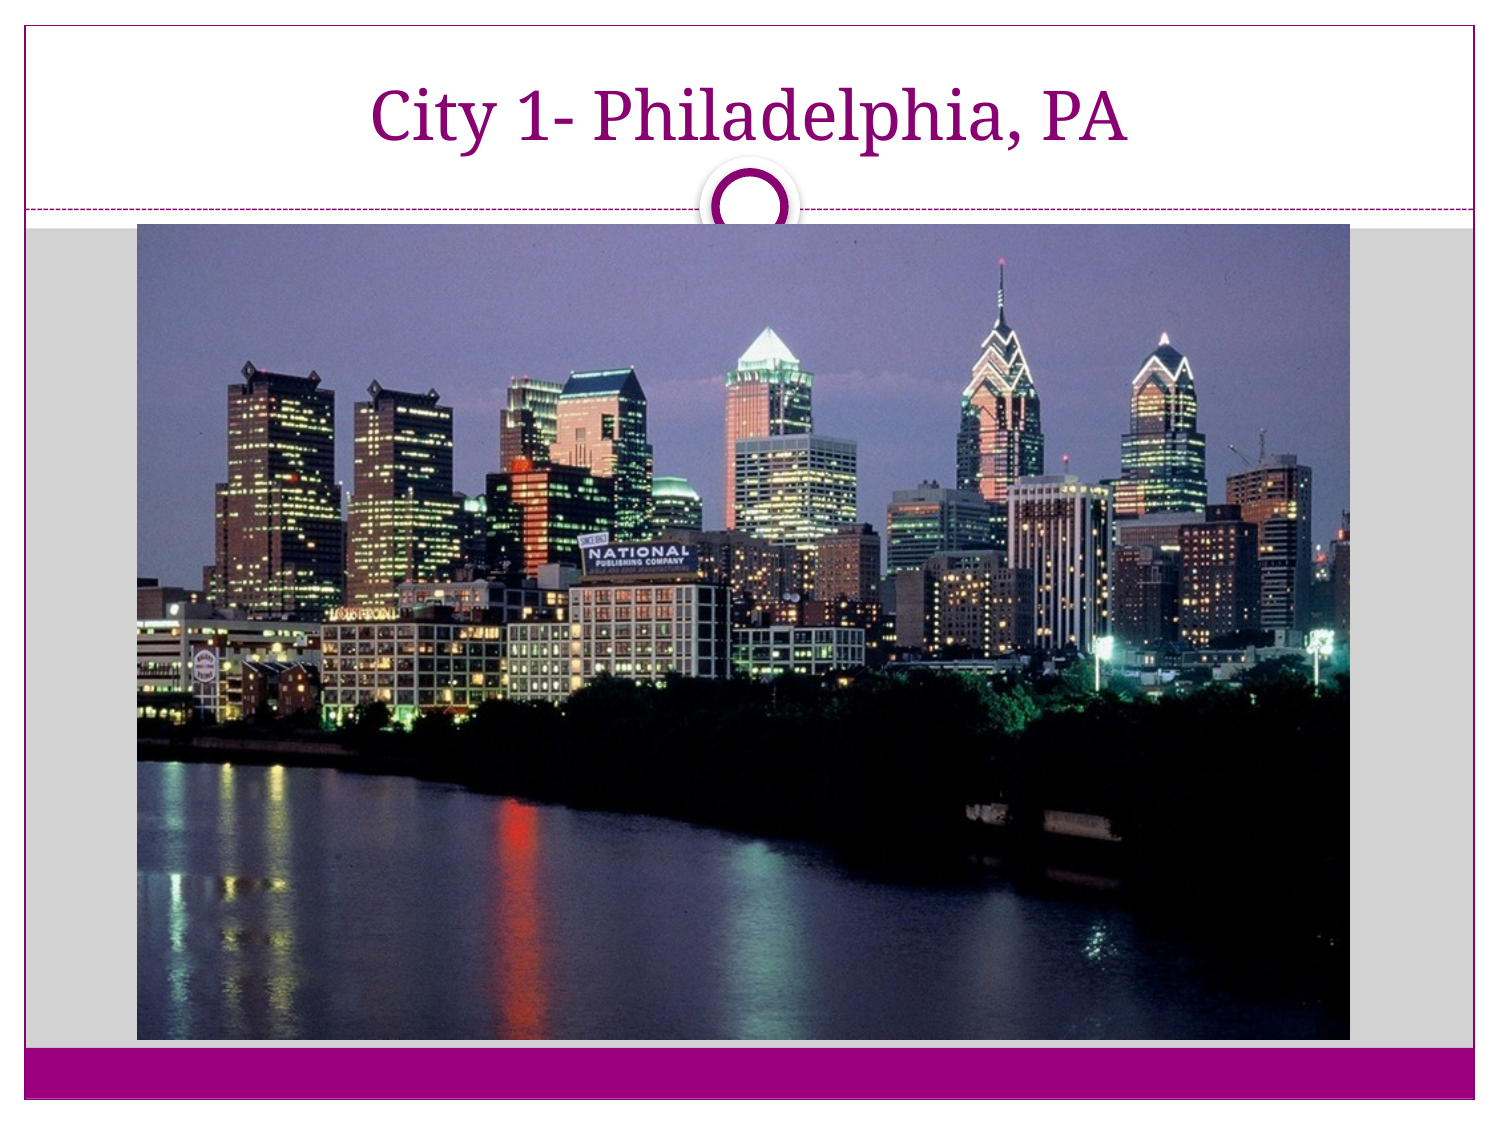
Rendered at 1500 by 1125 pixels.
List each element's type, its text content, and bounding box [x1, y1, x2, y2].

picture [137, 224, 1351, 1041]
title City 1- Philadelphia, PA [49, 37, 1450, 162]
